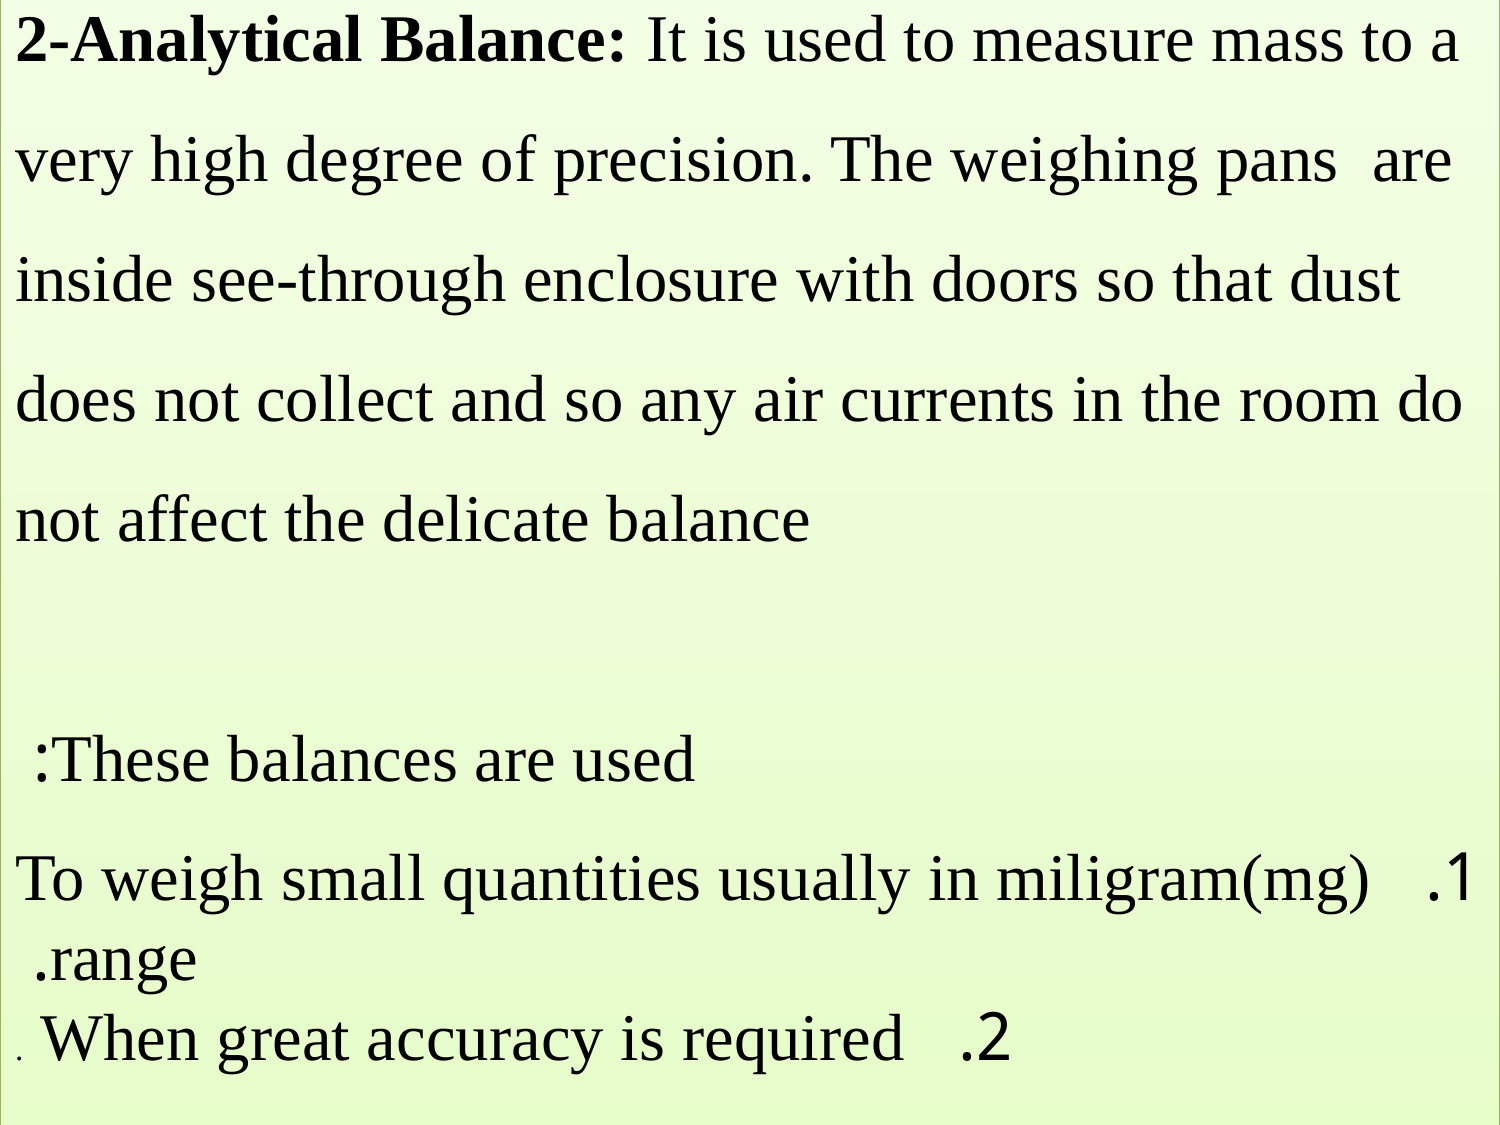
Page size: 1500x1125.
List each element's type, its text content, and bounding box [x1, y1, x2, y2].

text_box 2-Analytical Balance: It is used to measure mass to a very high degree of precision. The weighing pans are inside see-through enclosure with doors so that dust does not collect and so any air currents in the room do not affect the delicate balance These balances are used: 1. To weigh small quantities usually in miligram(mg) range. 2. When great accuracy is required . [0, 0, 1500, 1125]
